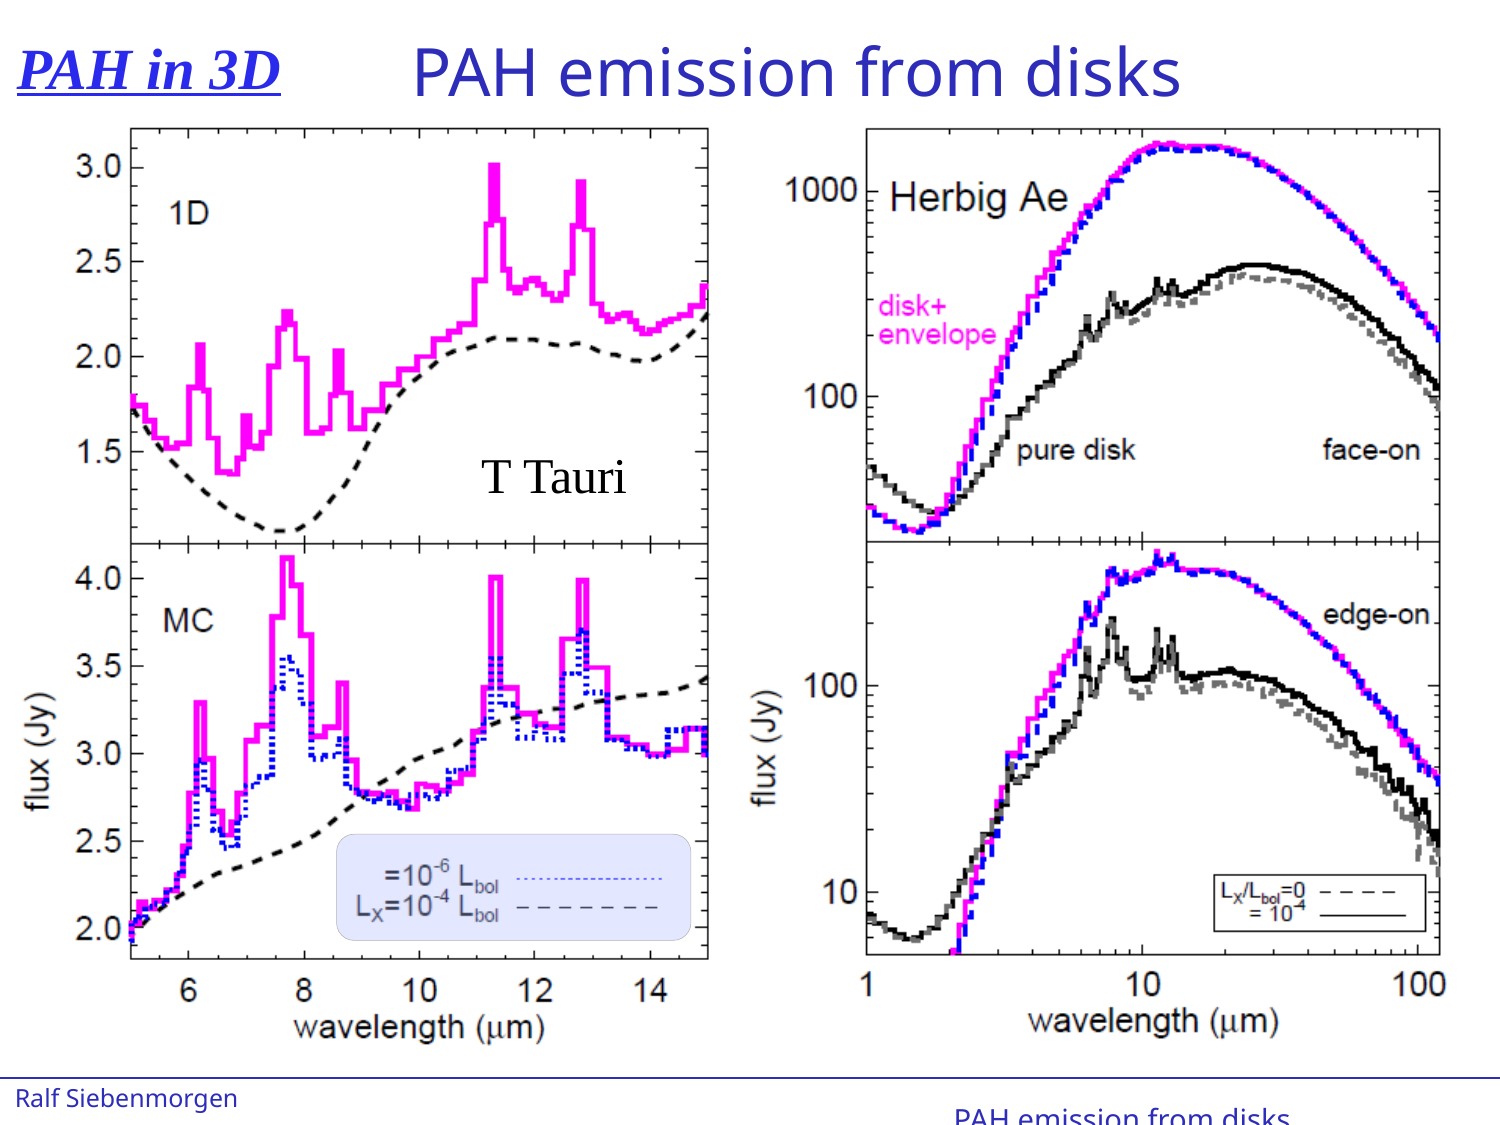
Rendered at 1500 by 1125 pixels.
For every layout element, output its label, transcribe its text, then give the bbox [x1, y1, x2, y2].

text_box PAH emission from disks [296, 0, 1317, 110]
picture [733, 105, 1483, 1059]
text_box PAH in 3D [1, 0, 296, 109]
picture [5, 110, 727, 1049]
text_box PAH emission from disks [738, 1082, 1500, 1125]
